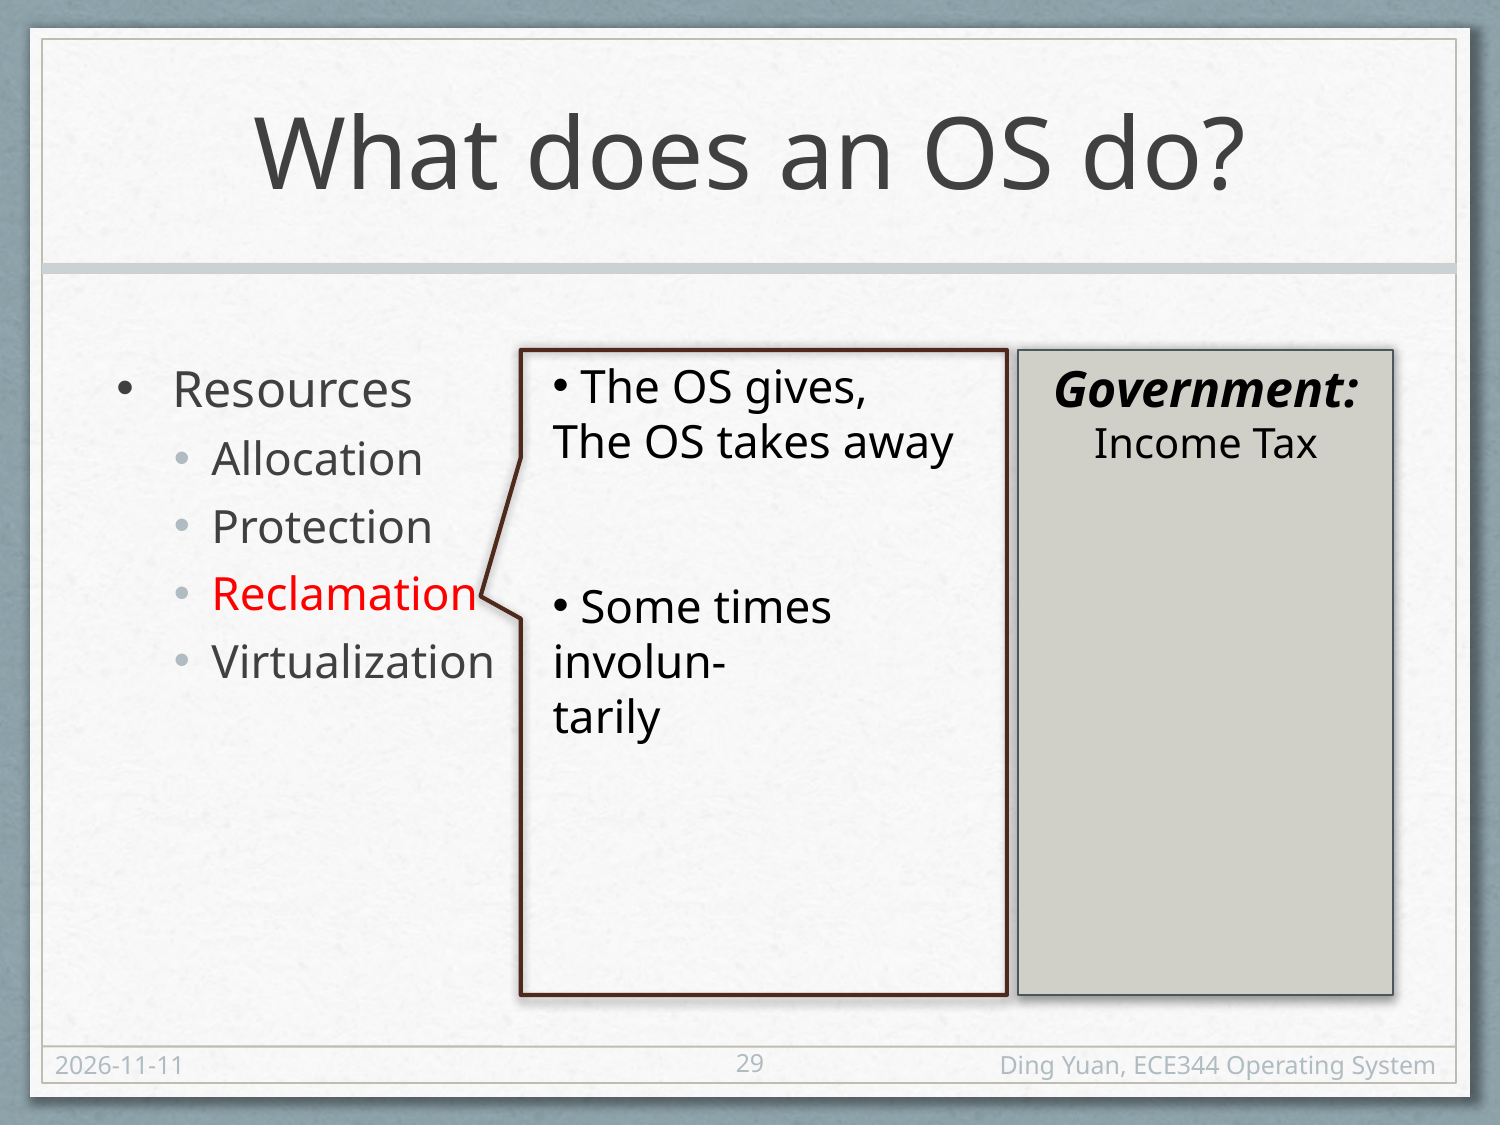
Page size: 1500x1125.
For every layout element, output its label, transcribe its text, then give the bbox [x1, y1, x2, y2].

picture [30, 28, 1470, 1097]
slide_number 29 [687, 1042, 813, 1088]
title What does an OS do? [147, 40, 1353, 260]
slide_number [39, 1045, 390, 1088]
text_box The OS gives, The OS takes away Some times involun- tarily [537, 349, 1007, 805]
text_box Government: Income Tax [1017, 349, 1394, 996]
text_box [479, 348, 1008, 996]
footer Ding Yuan, ECE344 Operating System [977, 1045, 1453, 1088]
list Resources Allocation Protection Reclamation Virtualization [101, 350, 514, 995]
